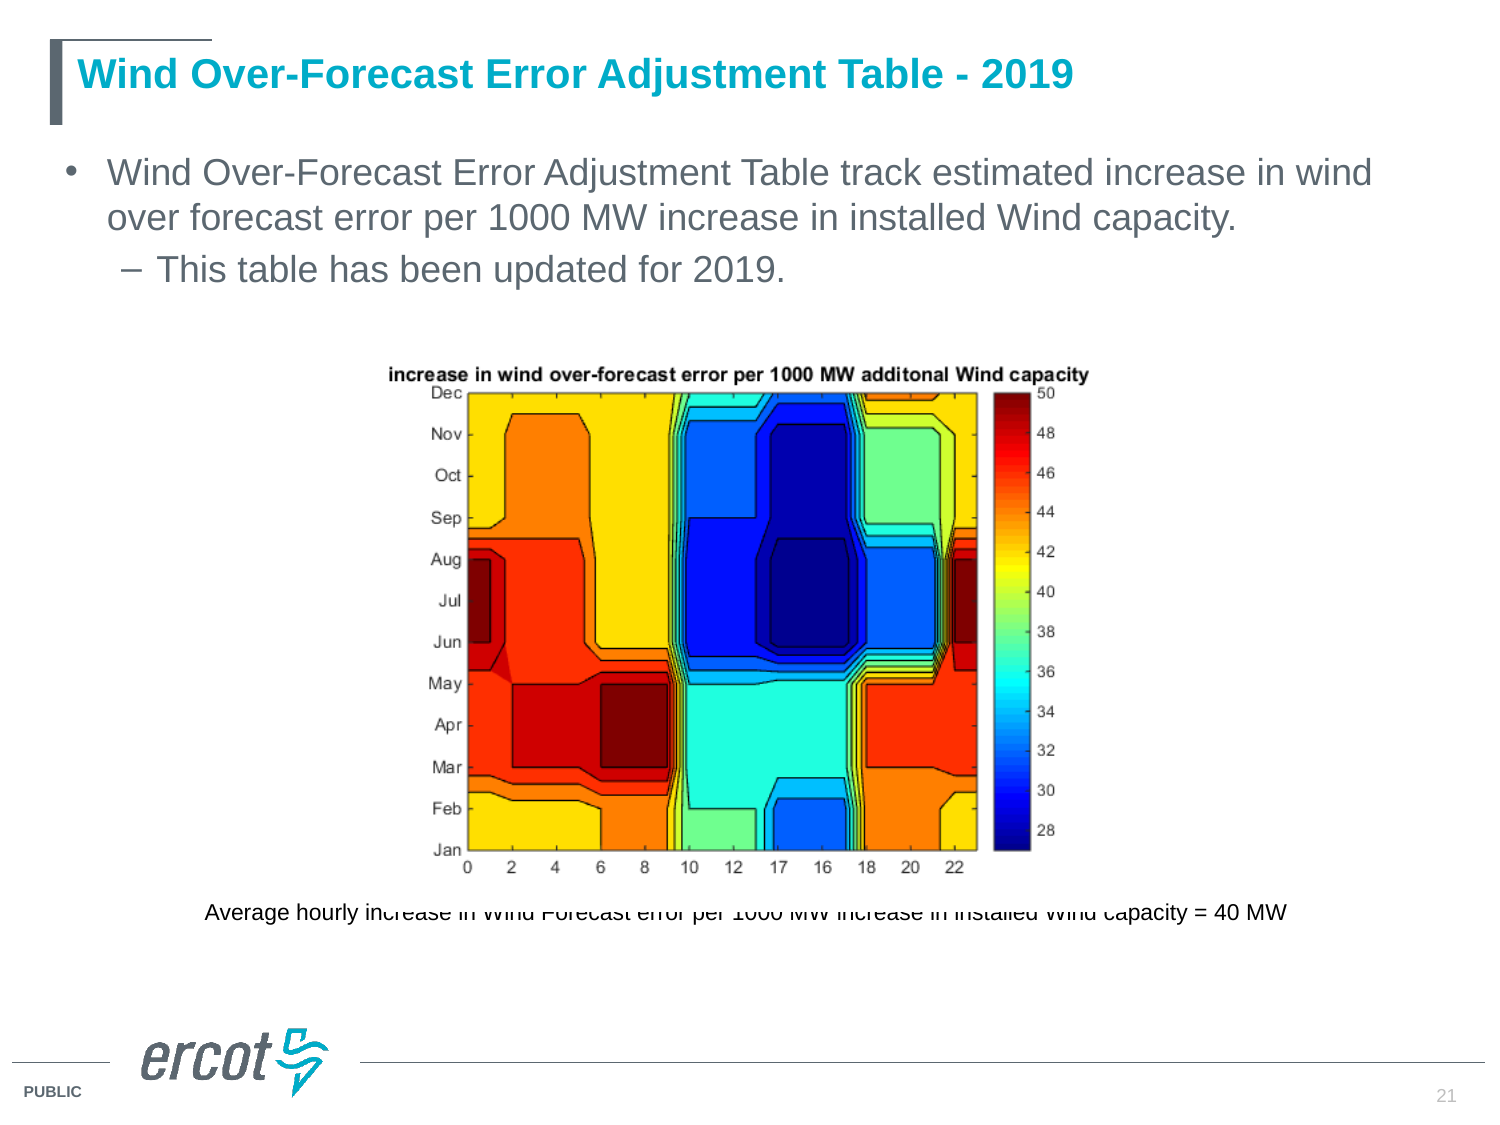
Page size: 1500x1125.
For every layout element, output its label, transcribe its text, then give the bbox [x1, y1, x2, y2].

picture [383, 352, 1129, 912]
text_box Average hourly increase in Wind Forecast error per 1000 MW increase in installed Wind capacity = 40 MW [189, 889, 1310, 933]
list Wind Over-Forecast Error Adjustment Table track estimated increase in wind over forecast error per 1000 MW increase in installed Wind capacity. This table has been updated for 2019. [50, 140, 1450, 972]
title Wind Over-Forecast Error Adjustment Table - 2019 [62, 39, 1450, 125]
picture [137, 1024, 332, 1100]
